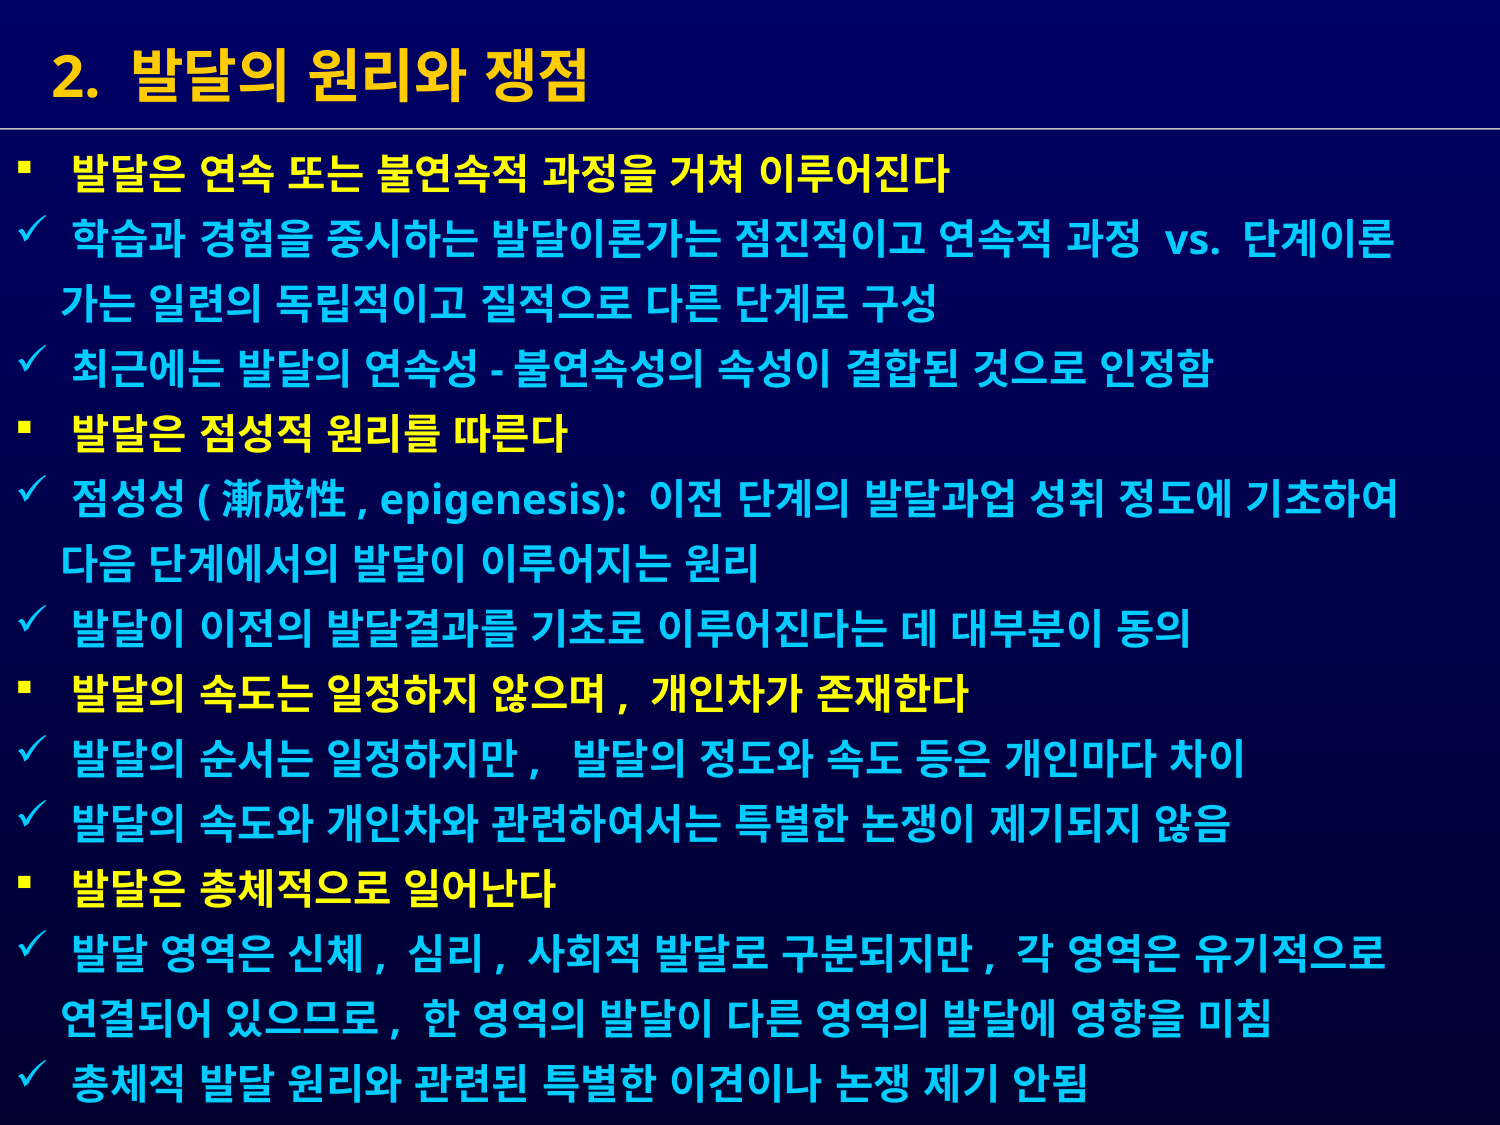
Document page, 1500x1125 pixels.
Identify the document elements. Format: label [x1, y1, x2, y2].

text_box [0, 31, 1500, 1125]
